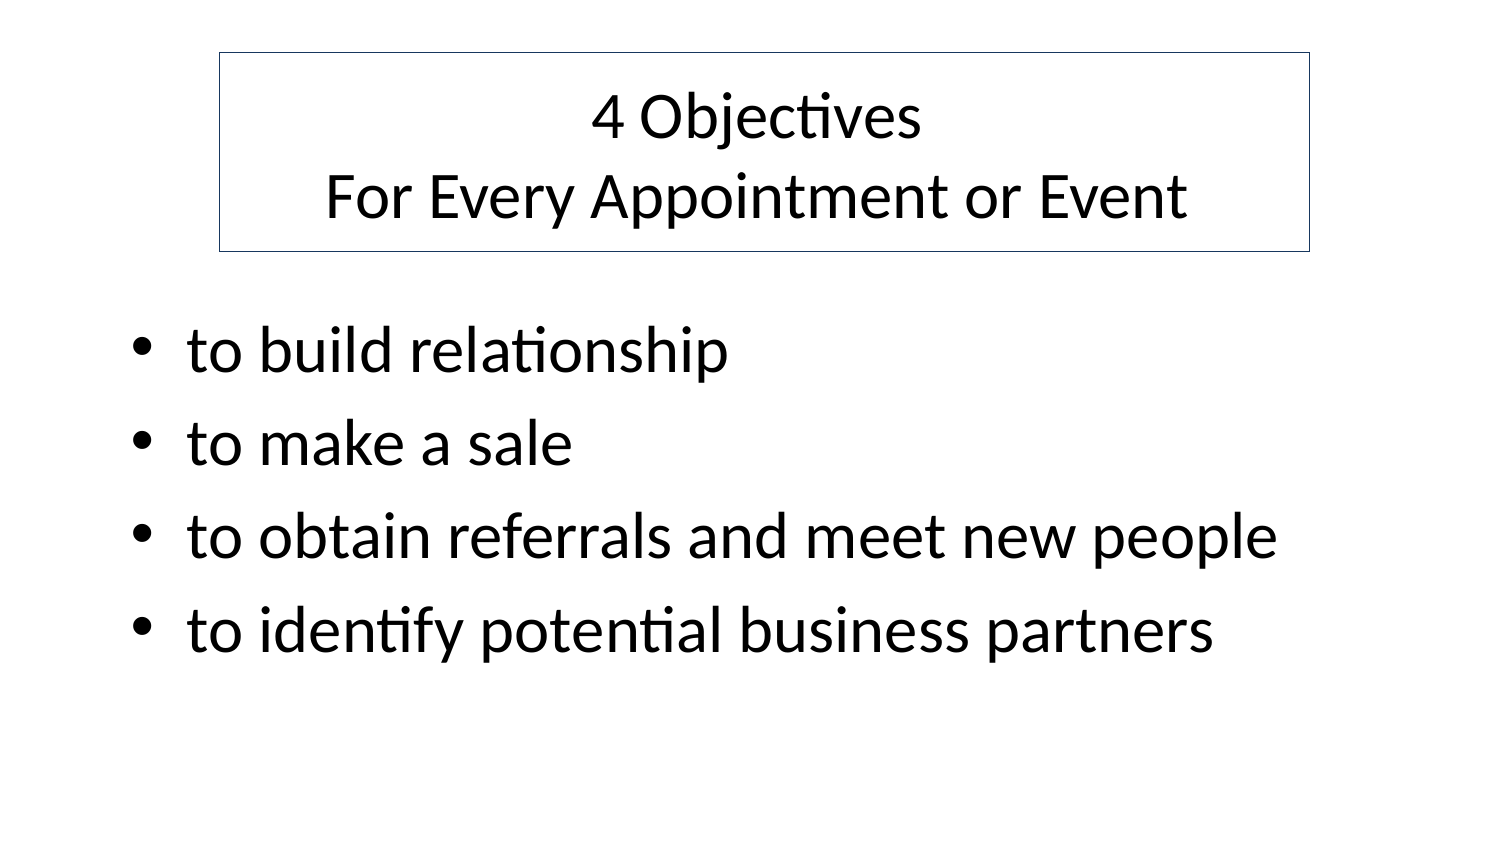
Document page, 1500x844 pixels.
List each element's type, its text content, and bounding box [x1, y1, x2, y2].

list to build relationship to make a sale to obtain referrals and meet new people to identify potential business partners [115, 297, 1310, 789]
title 4 Objectives For Every Appointment or Event [219, 52, 1310, 252]
